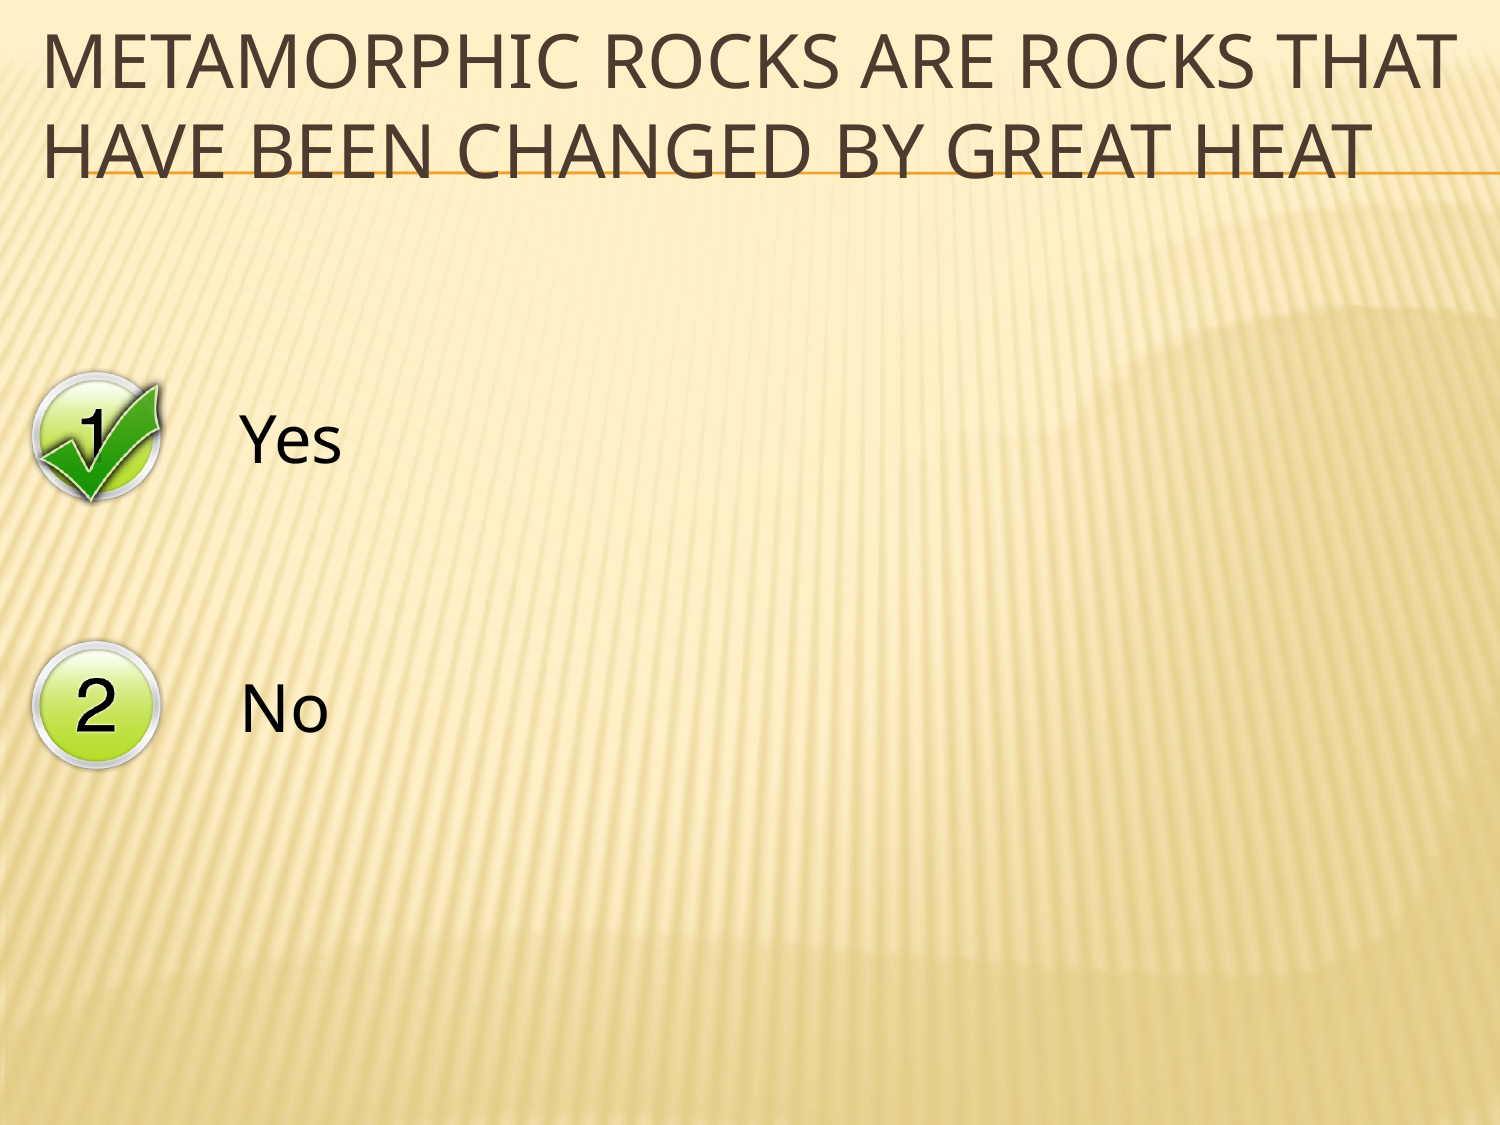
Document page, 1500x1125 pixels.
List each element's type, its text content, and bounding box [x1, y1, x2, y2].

picture [25, 366, 167, 508]
list Metamorphic rocks are rocks that have been changed by great heat [25, 19, 1475, 188]
picture [25, 635, 167, 776]
